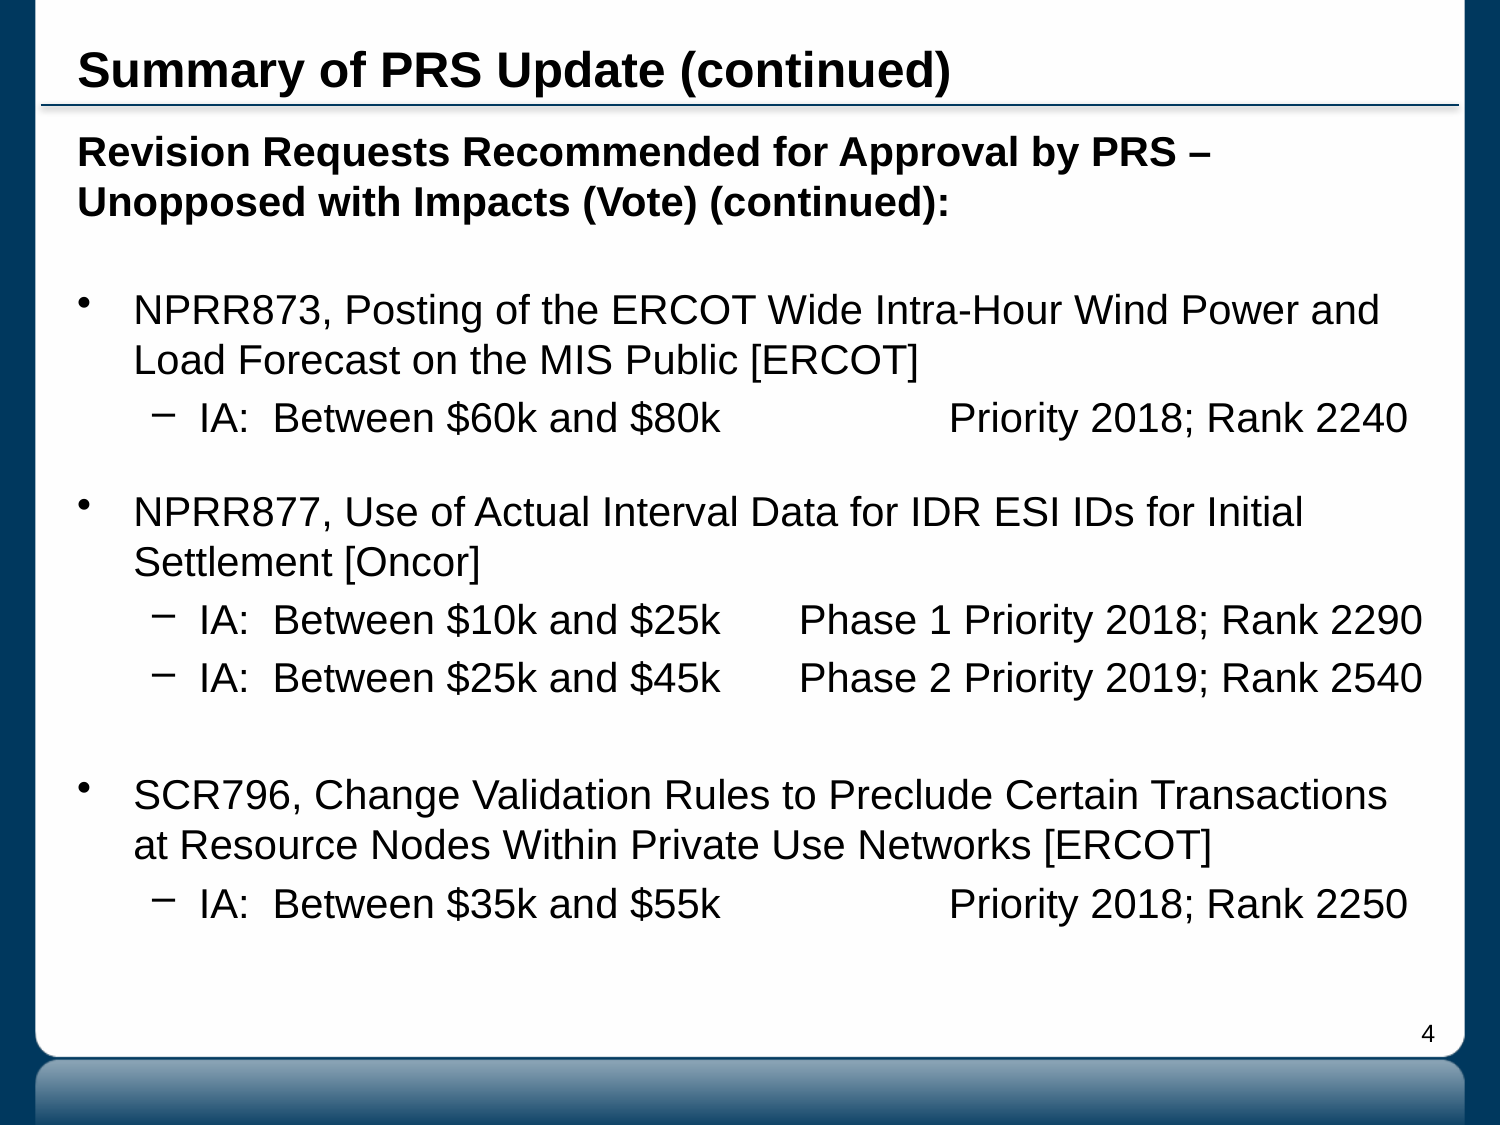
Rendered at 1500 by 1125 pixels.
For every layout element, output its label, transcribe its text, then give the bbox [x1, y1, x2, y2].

text_box Revision Requests Recommended for Approval by PRS – Unopposed with Impacts (Vote) (continued): NPRR873, Posting of the ERCOT Wide Intra-Hour Wind Power and Load Forecast on the MIS Public [ERCOT] IA: Between $60k and $80k Priority 2018; Rank 2240 NPRR877, Use of Actual Interval Data for IDR ESI IDs for Initial Settlement [Oncor] IA: Between $10k and $25k Phase 1 Priority 2018; Rank 2290 IA: Between $25k and $45k Phase 2 Priority 2019; Rank 2540 SCR796, Change Validation Rules to Preclude Certain Transactions at Resource Nodes Within Private Use Networks [ERCOT] IA: Between $35k and $55k Priority 2018; Rank 2250 [62, 117, 1450, 1027]
title Summary of PRS Update (continued) [62, 29, 1450, 106]
picture [35, 0, 1465, 1125]
